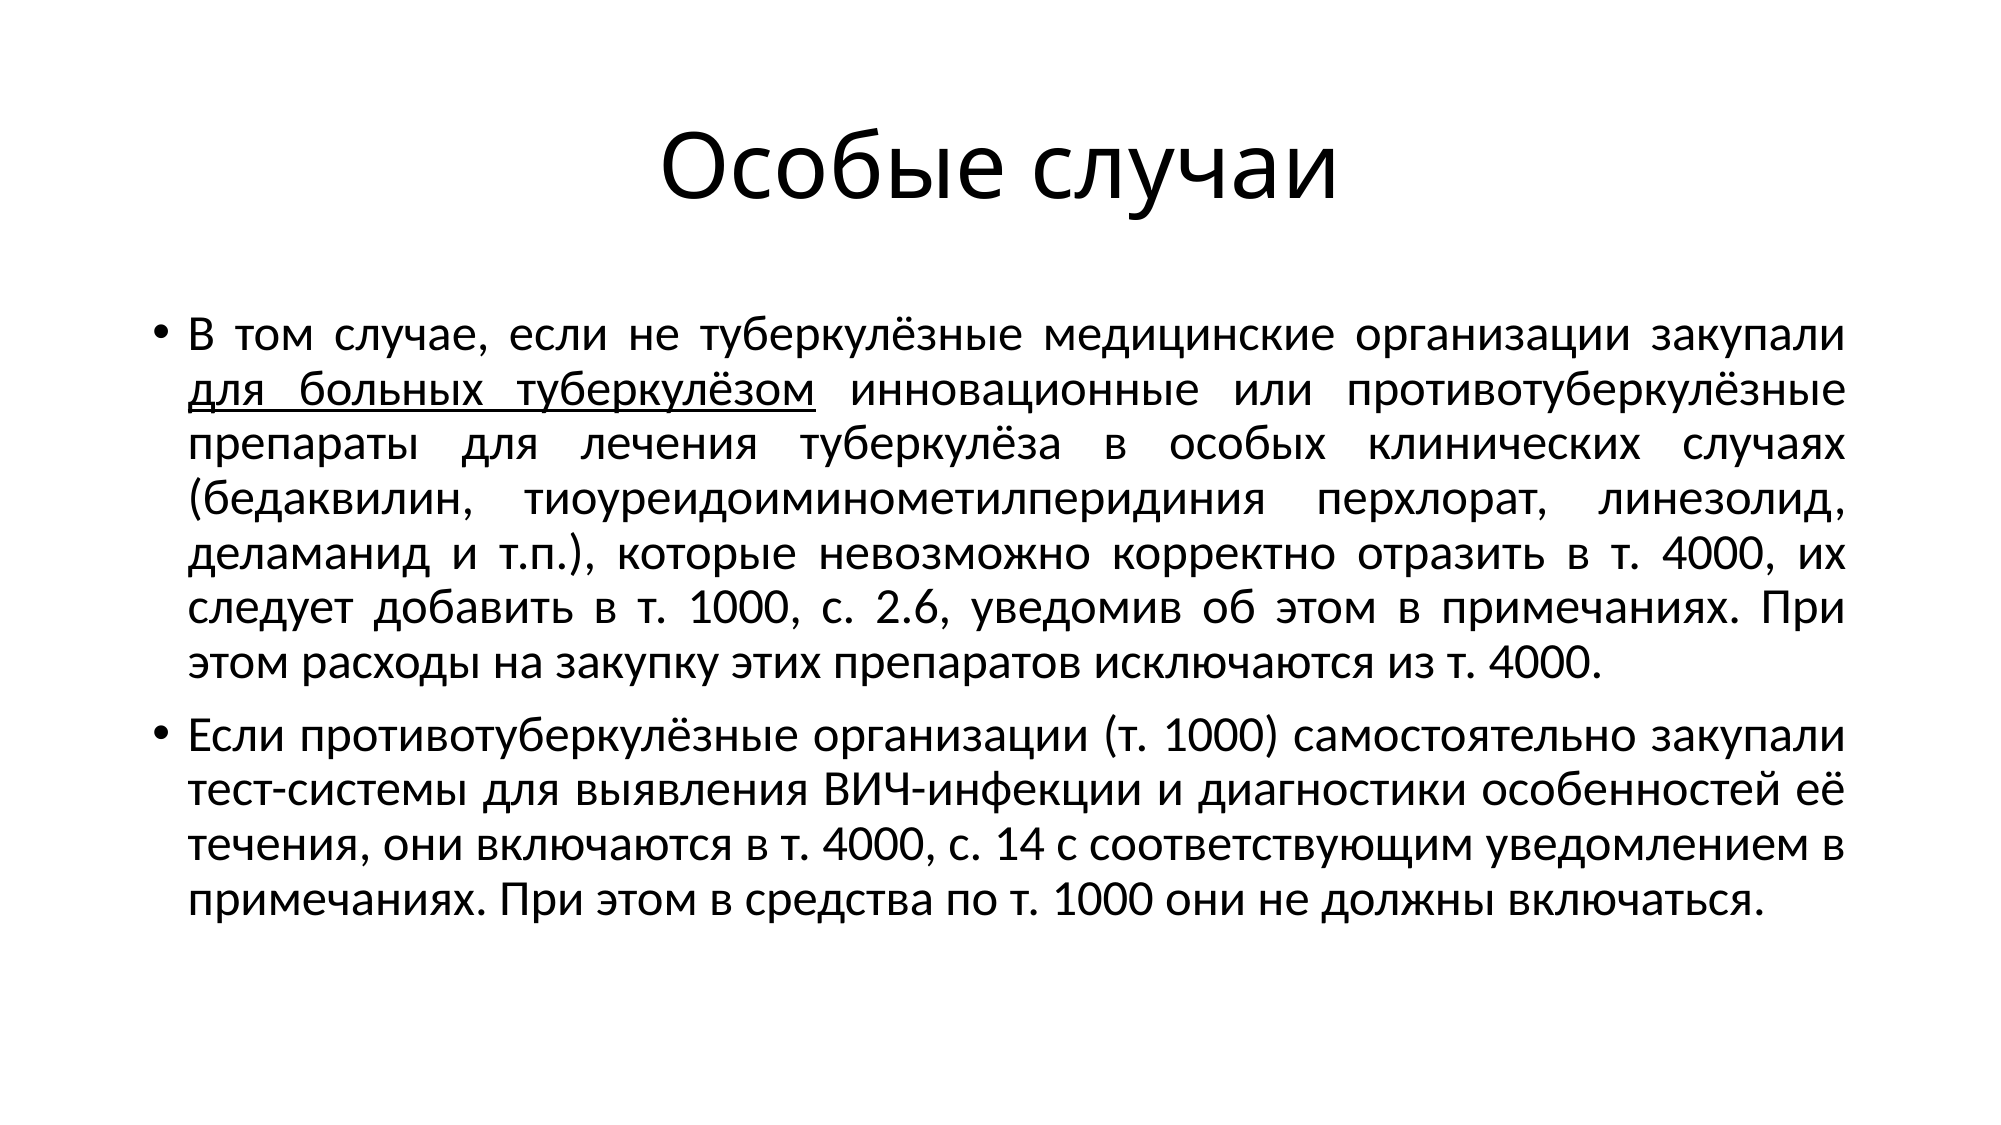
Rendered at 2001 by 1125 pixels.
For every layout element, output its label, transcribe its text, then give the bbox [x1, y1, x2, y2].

title Особые случаи [137, 59, 1863, 278]
list В том случае, если не туберкулёзные медицинские организации закупали для больных туберкулёзом инновационные или противотуберкулёзные препараты для лечения туберкулёза в особых клинических случаях (бедаквилин, тиоуреидоиминометилперидиния перхлорат, линезолид, деламанид и т.п.), которые невозможно корректно отразить в т. 4000, их следует добавить в т. 1000, с. 2.6, уведомив об этом в примечаниях. При этом расходы на закупку этих препаратов исключаются из т. 4000. Если противотуберкулёзные организации (т. 1000) самостоятельно закупали тест-системы для выявления ВИЧ-инфекции и диагностики особенностей её течения, они включаются в т. 4000, с. 14 с соответствующим уведомлением в примечаниях. При этом в средства по т. 1000 они не должны включаться. [137, 299, 1863, 1014]
